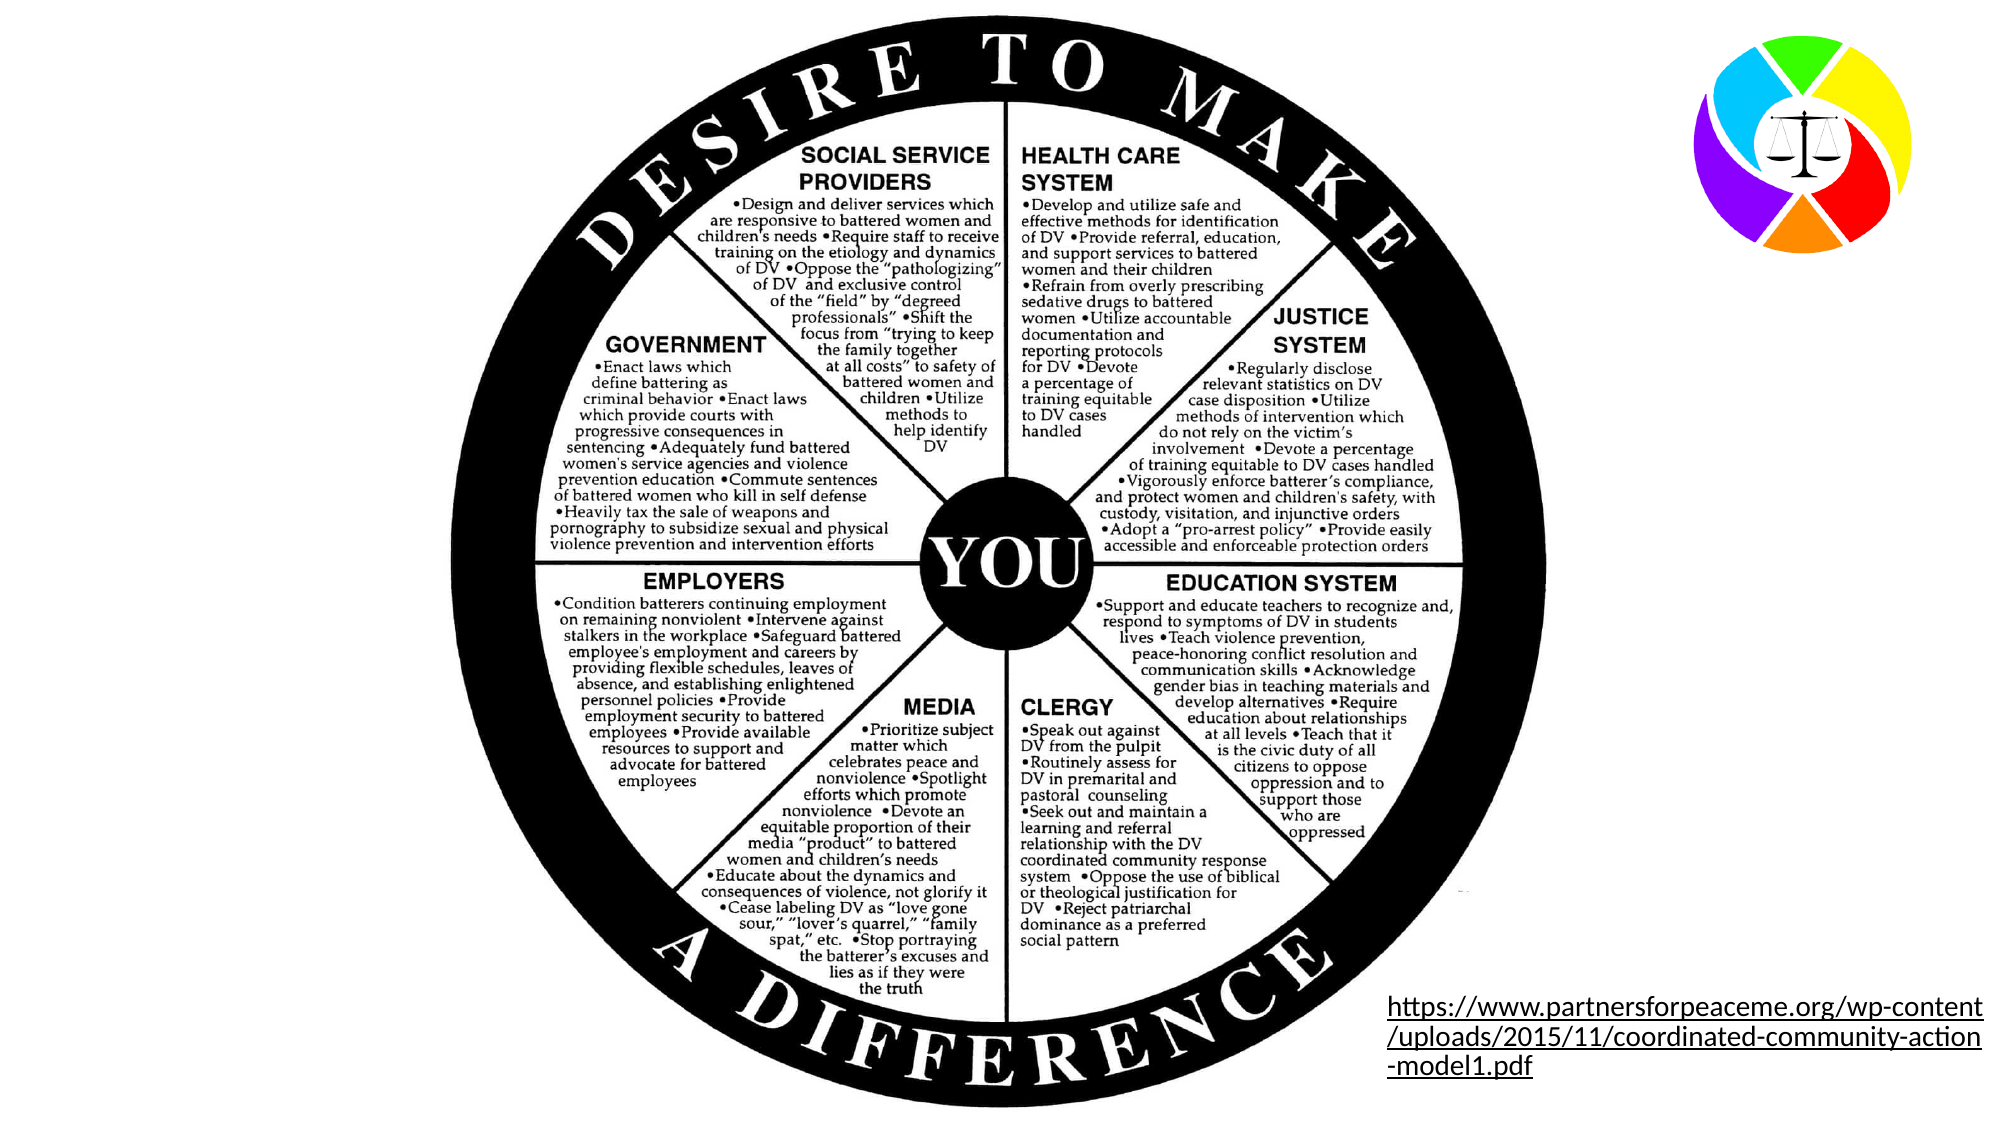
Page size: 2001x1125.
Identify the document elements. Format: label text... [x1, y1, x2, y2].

picture [1659, 0, 1948, 288]
text_box https://www.partnersforpeaceme.org/wp-content/uploads/2015/11/coordinated-community-action-model1.pdf [1567, 980, 2000, 1066]
picture [433, 0, 1567, 1125]
